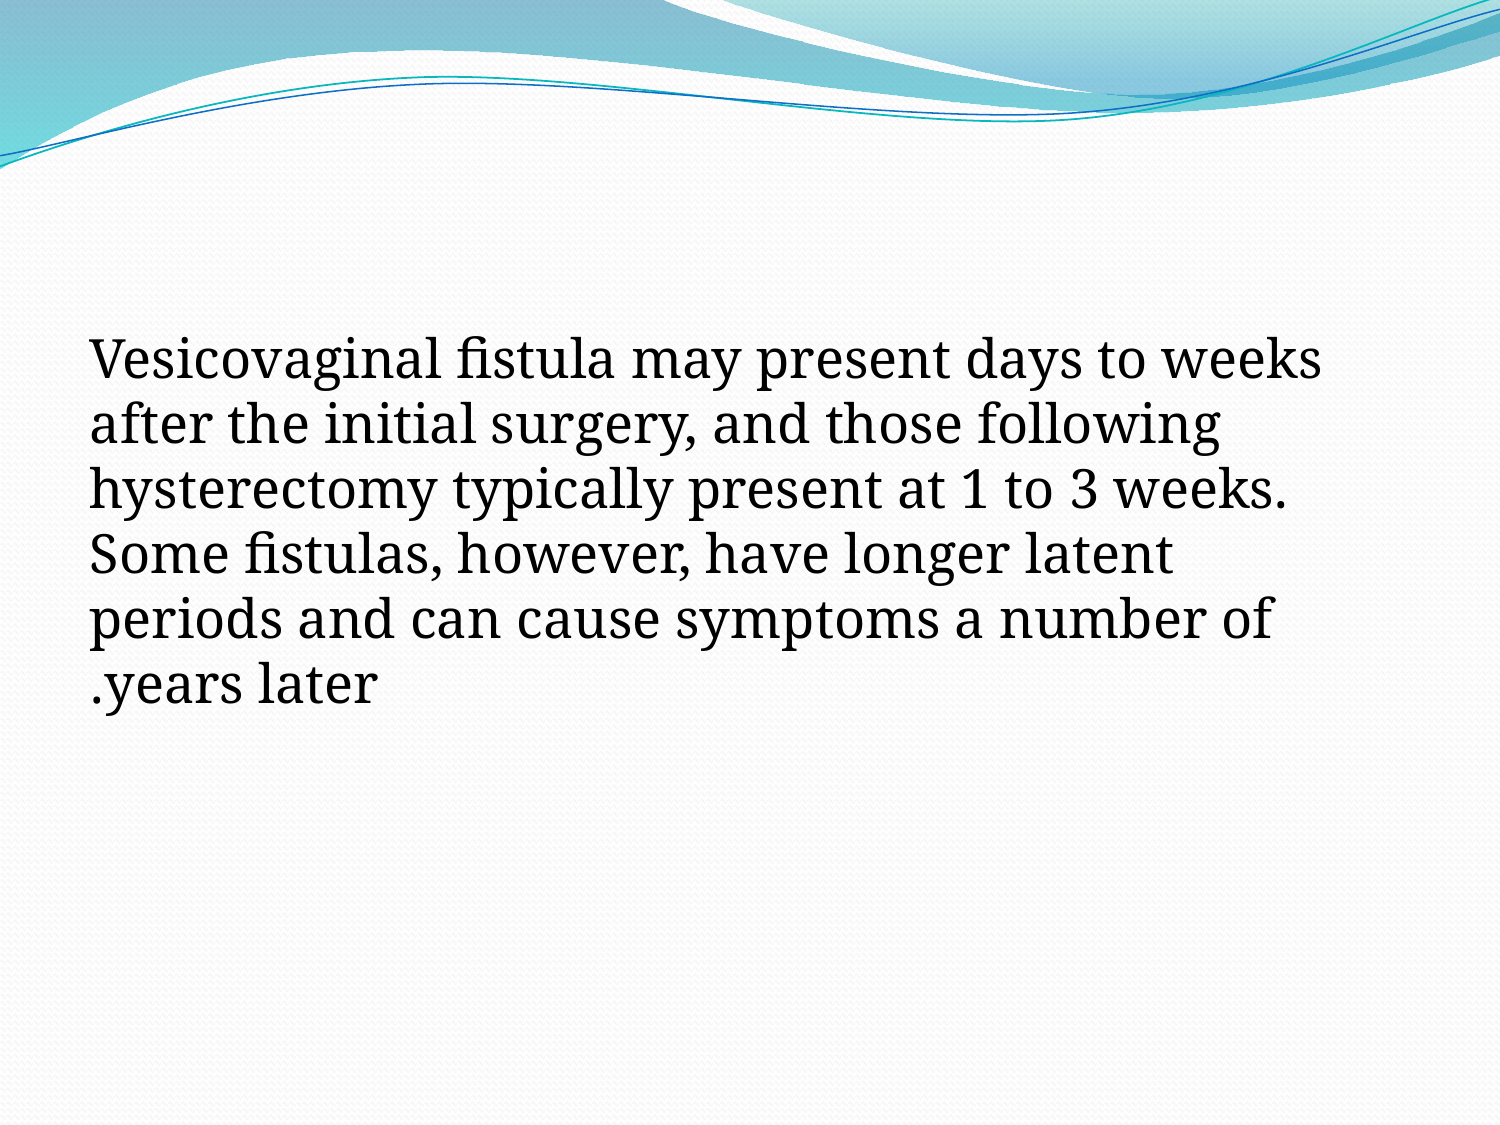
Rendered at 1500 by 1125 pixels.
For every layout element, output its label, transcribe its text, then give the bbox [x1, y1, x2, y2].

list Vesicovaginal fistula may present days to weeks after the initial surgery, and those following hysterectomy typically present at 1 to 3 weeks. Some fistulas, however, have longer latent periods and can cause symptoms a number of years later. [75, 317, 1425, 1038]
